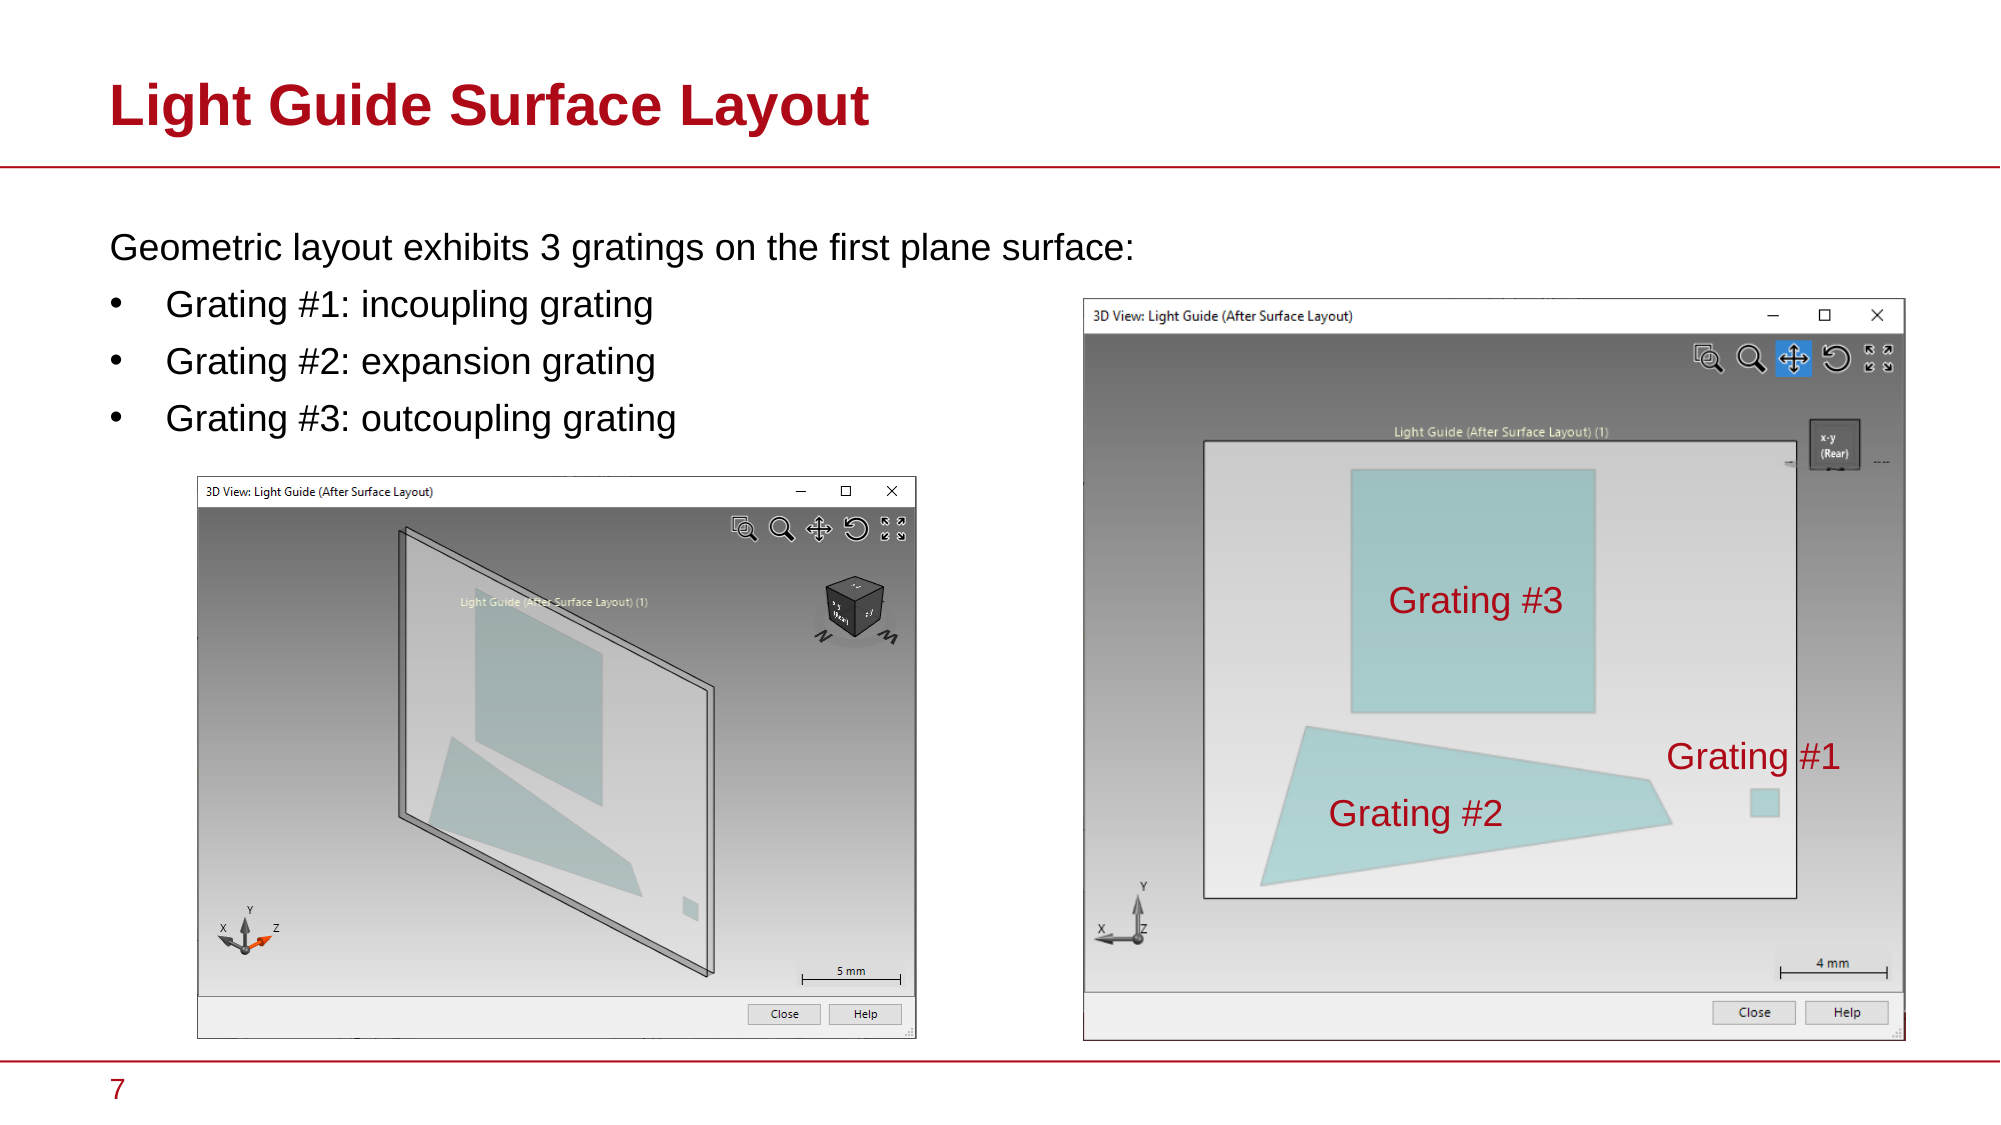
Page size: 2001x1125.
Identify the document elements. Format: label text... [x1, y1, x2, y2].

slide_number 7 [94, 1062, 296, 1114]
list Geometric layout exhibits 3 gratings on the first plane surface: Grating #1: incoupling grating Grating #2: expansion grating Grating #3: outcoupling grating [94, 215, 1155, 491]
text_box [1083, 298, 1906, 1041]
title Light Guide Surface Layout [94, 59, 1906, 148]
picture [0, 0, 2000, 1125]
